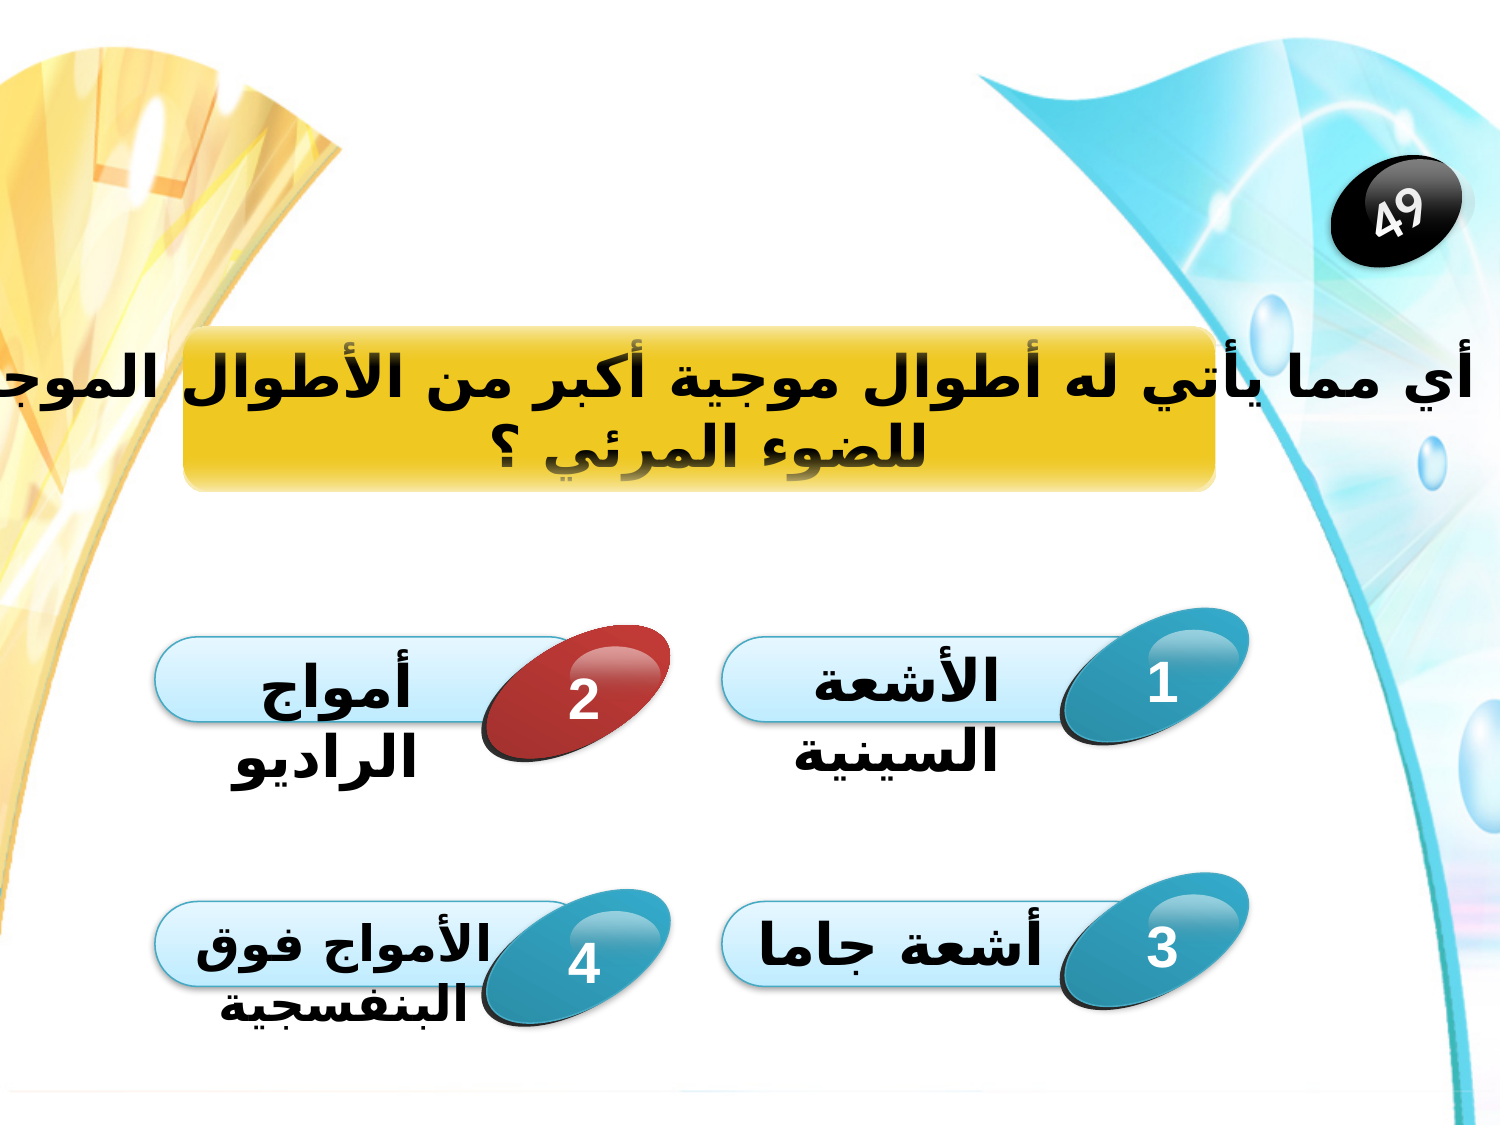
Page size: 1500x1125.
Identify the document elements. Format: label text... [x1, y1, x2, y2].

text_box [721, 623, 1259, 731]
picture [0, 0, 1500, 1125]
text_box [691, 888, 1259, 995]
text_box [154, 636, 680, 747]
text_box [182, 325, 1216, 492]
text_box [135, 901, 680, 1012]
text_box 49 [1330, 178, 1418, 268]
